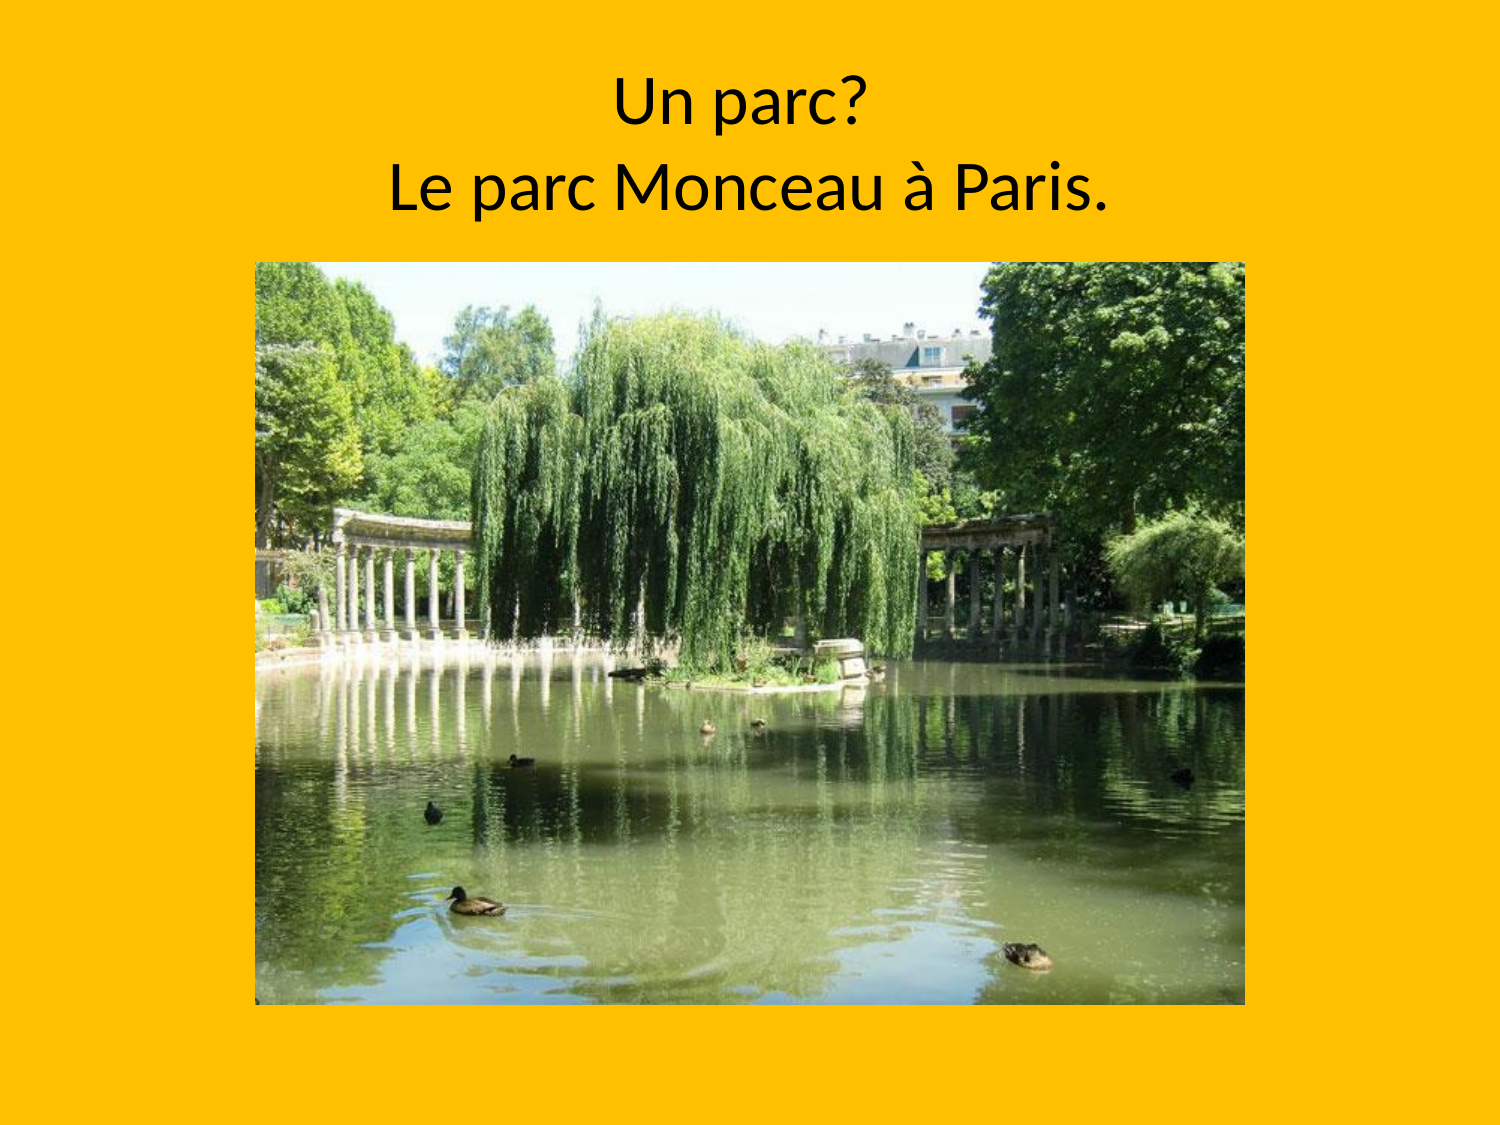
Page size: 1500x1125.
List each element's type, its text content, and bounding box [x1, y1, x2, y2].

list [254, 262, 1245, 1006]
title Un parc? Le parc Monceau à Paris. [75, 45, 1425, 233]
